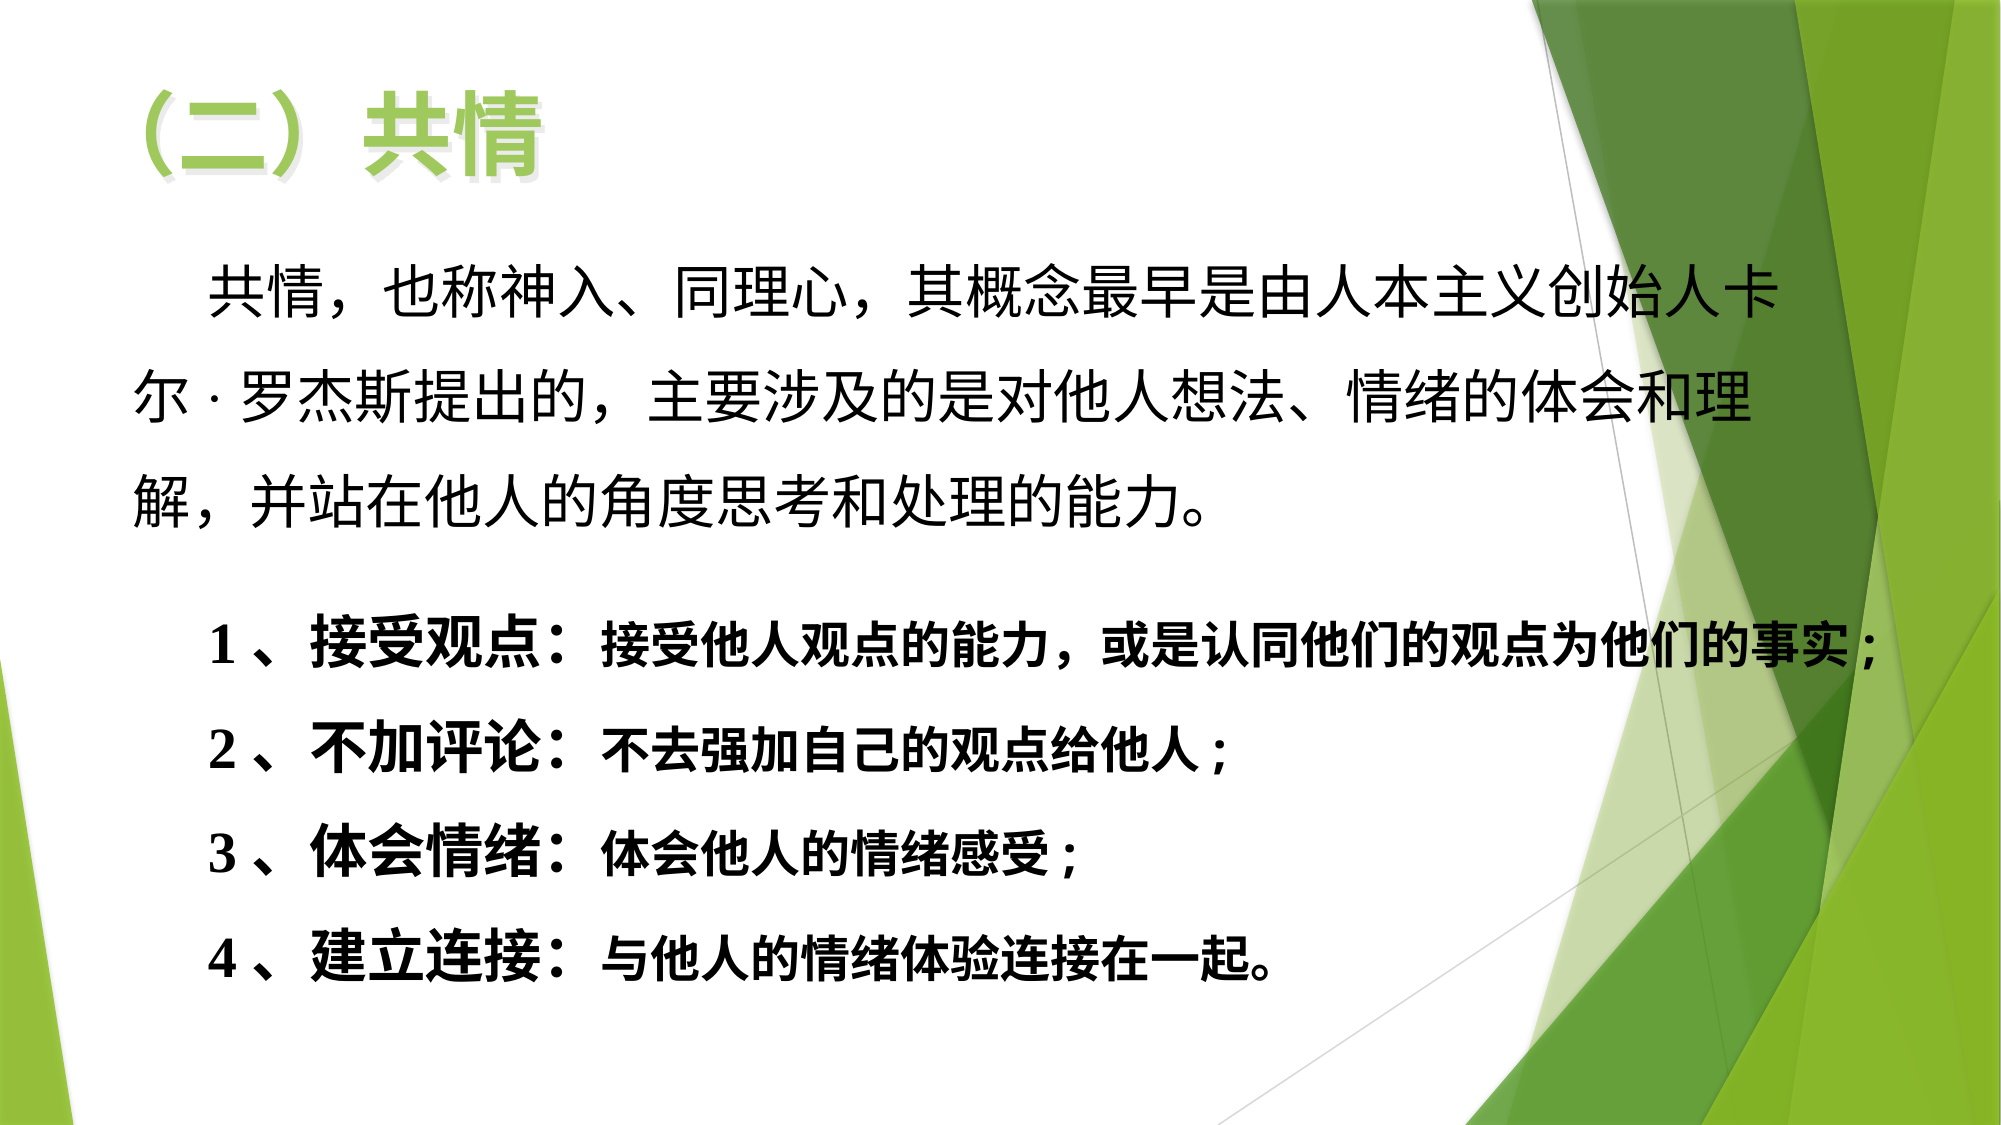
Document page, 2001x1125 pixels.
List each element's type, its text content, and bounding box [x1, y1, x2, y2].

text_box 1、接受观点：接受他人观点的能力，或是认同他们的观点为他们的事实; 2、不加评论：不去强加自己的观点给他人; 3、体会情绪：体会他人的情绪感受; 4、建立连接：与他人的情绪体验连接在一起。 [118, 562, 1933, 919]
text_box （二）共情 [70, 82, 1642, 182]
text_box 共情，也称神入、同理心，其概念最早是由人本主义创始人卡尔·罗杰斯提出的，主要涉及的是对他人想法、情绪的体会和理解，并站在他人的角度思考和处理的能力。 [118, 212, 1838, 542]
